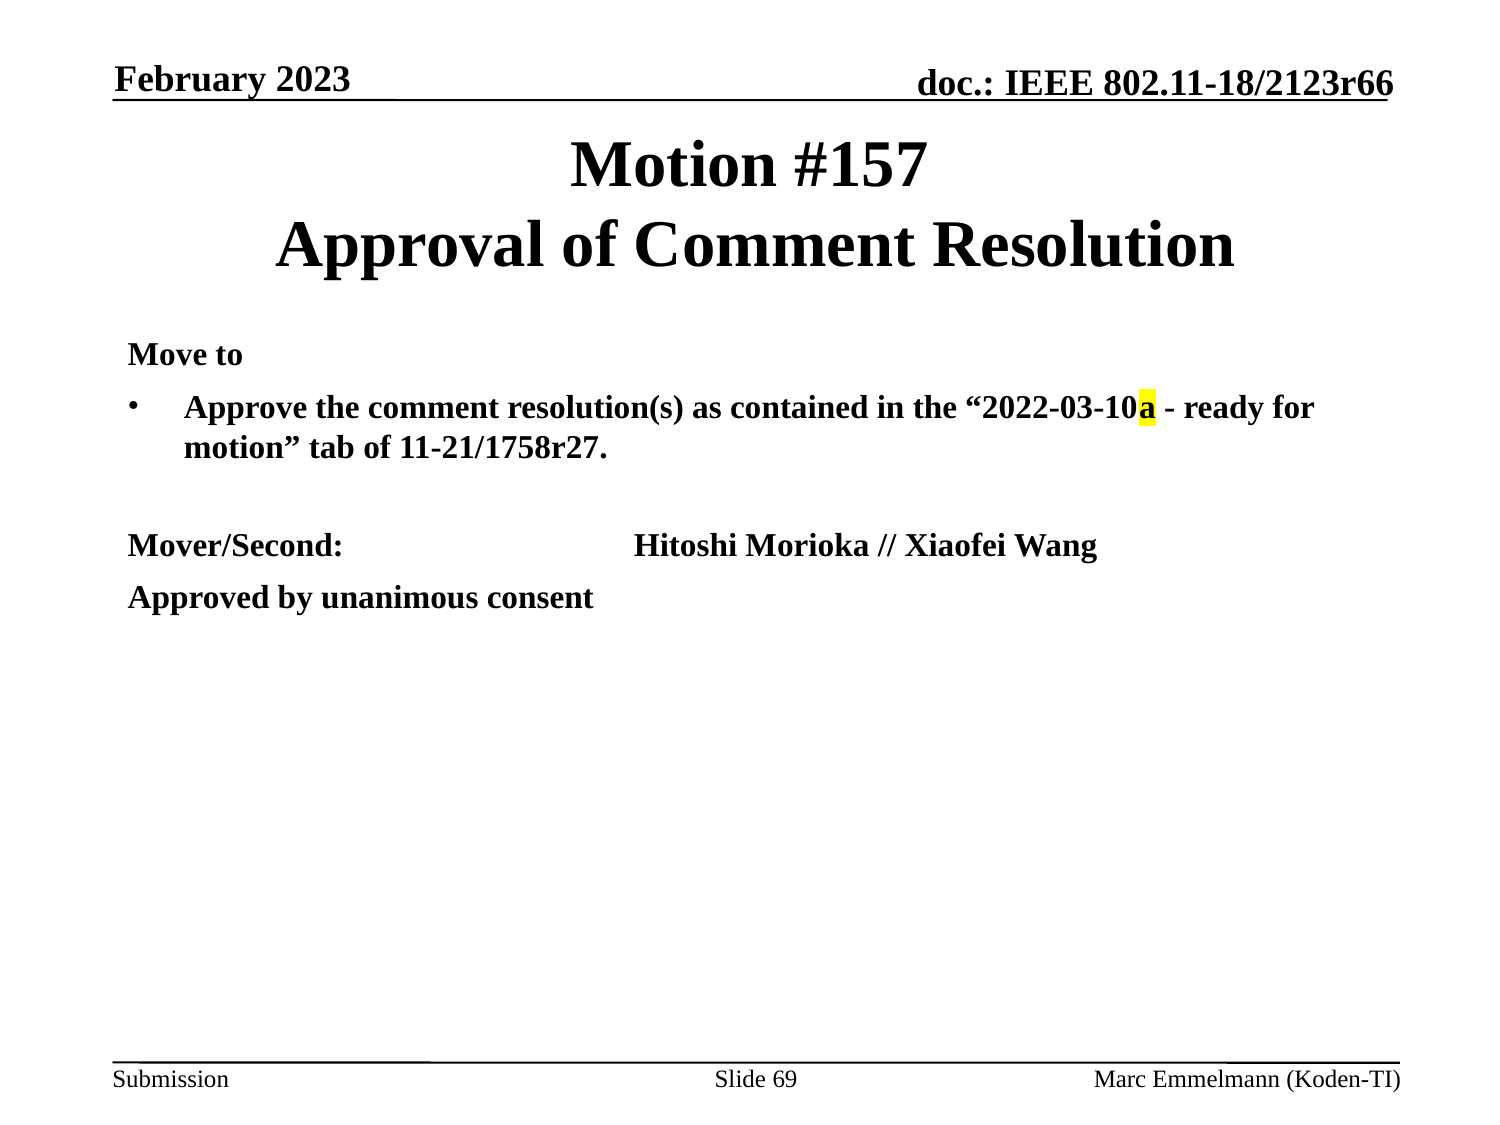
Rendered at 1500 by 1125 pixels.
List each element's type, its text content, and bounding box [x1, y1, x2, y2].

footer Marc Emmelmann (Koden-TI) [878, 1061, 1402, 1093]
title Motion #157 Approval of Comment Resolution [112, 112, 1388, 288]
list Move to Approve the comment resolution(s) as contained in the “2022-03-10a - ready for motion” tab of 11-21/1758r27. Mover/Second: Hitoshi Morioka // Xiaofei Wang Approved by unanimous consent [112, 324, 1388, 1000]
slide_number Slide 69 [712, 1061, 800, 1123]
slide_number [114, 54, 423, 100]
